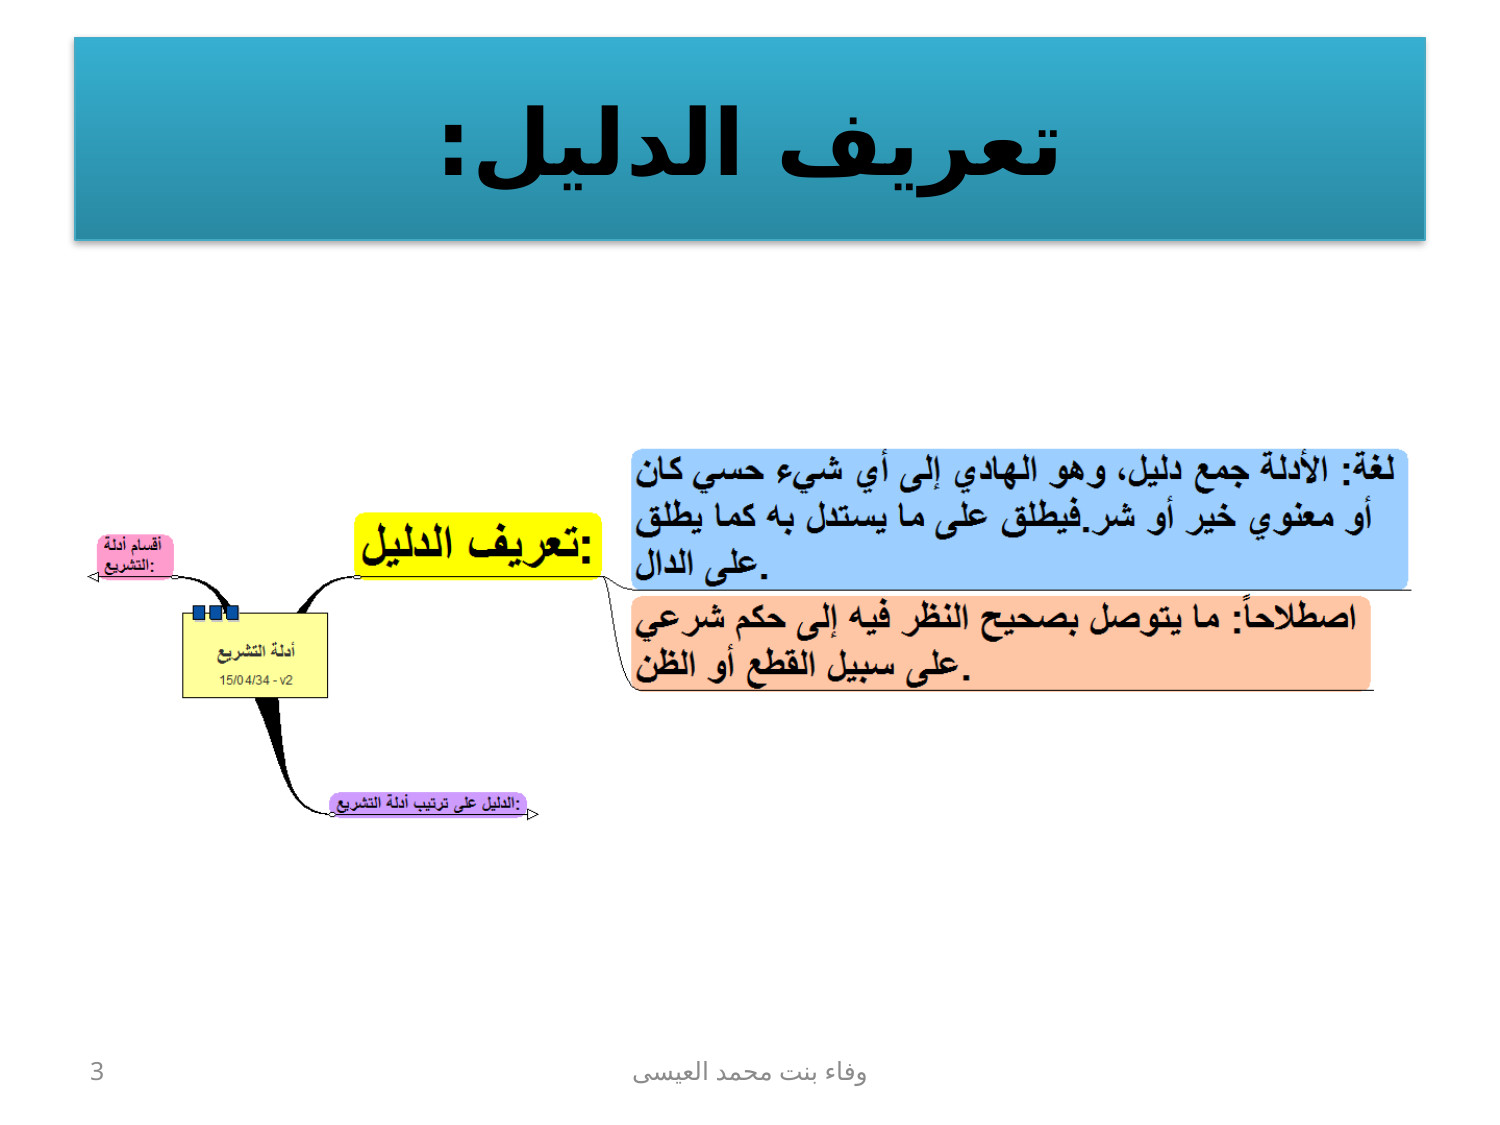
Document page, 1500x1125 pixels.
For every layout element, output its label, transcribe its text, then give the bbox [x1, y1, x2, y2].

footer وفاء بنت محمد العيسى [512, 1042, 988, 1103]
slide_number 3 [75, 1042, 425, 1103]
title تعريف الدليل: [74, 37, 1426, 241]
picture [74, 262, 1426, 1005]
